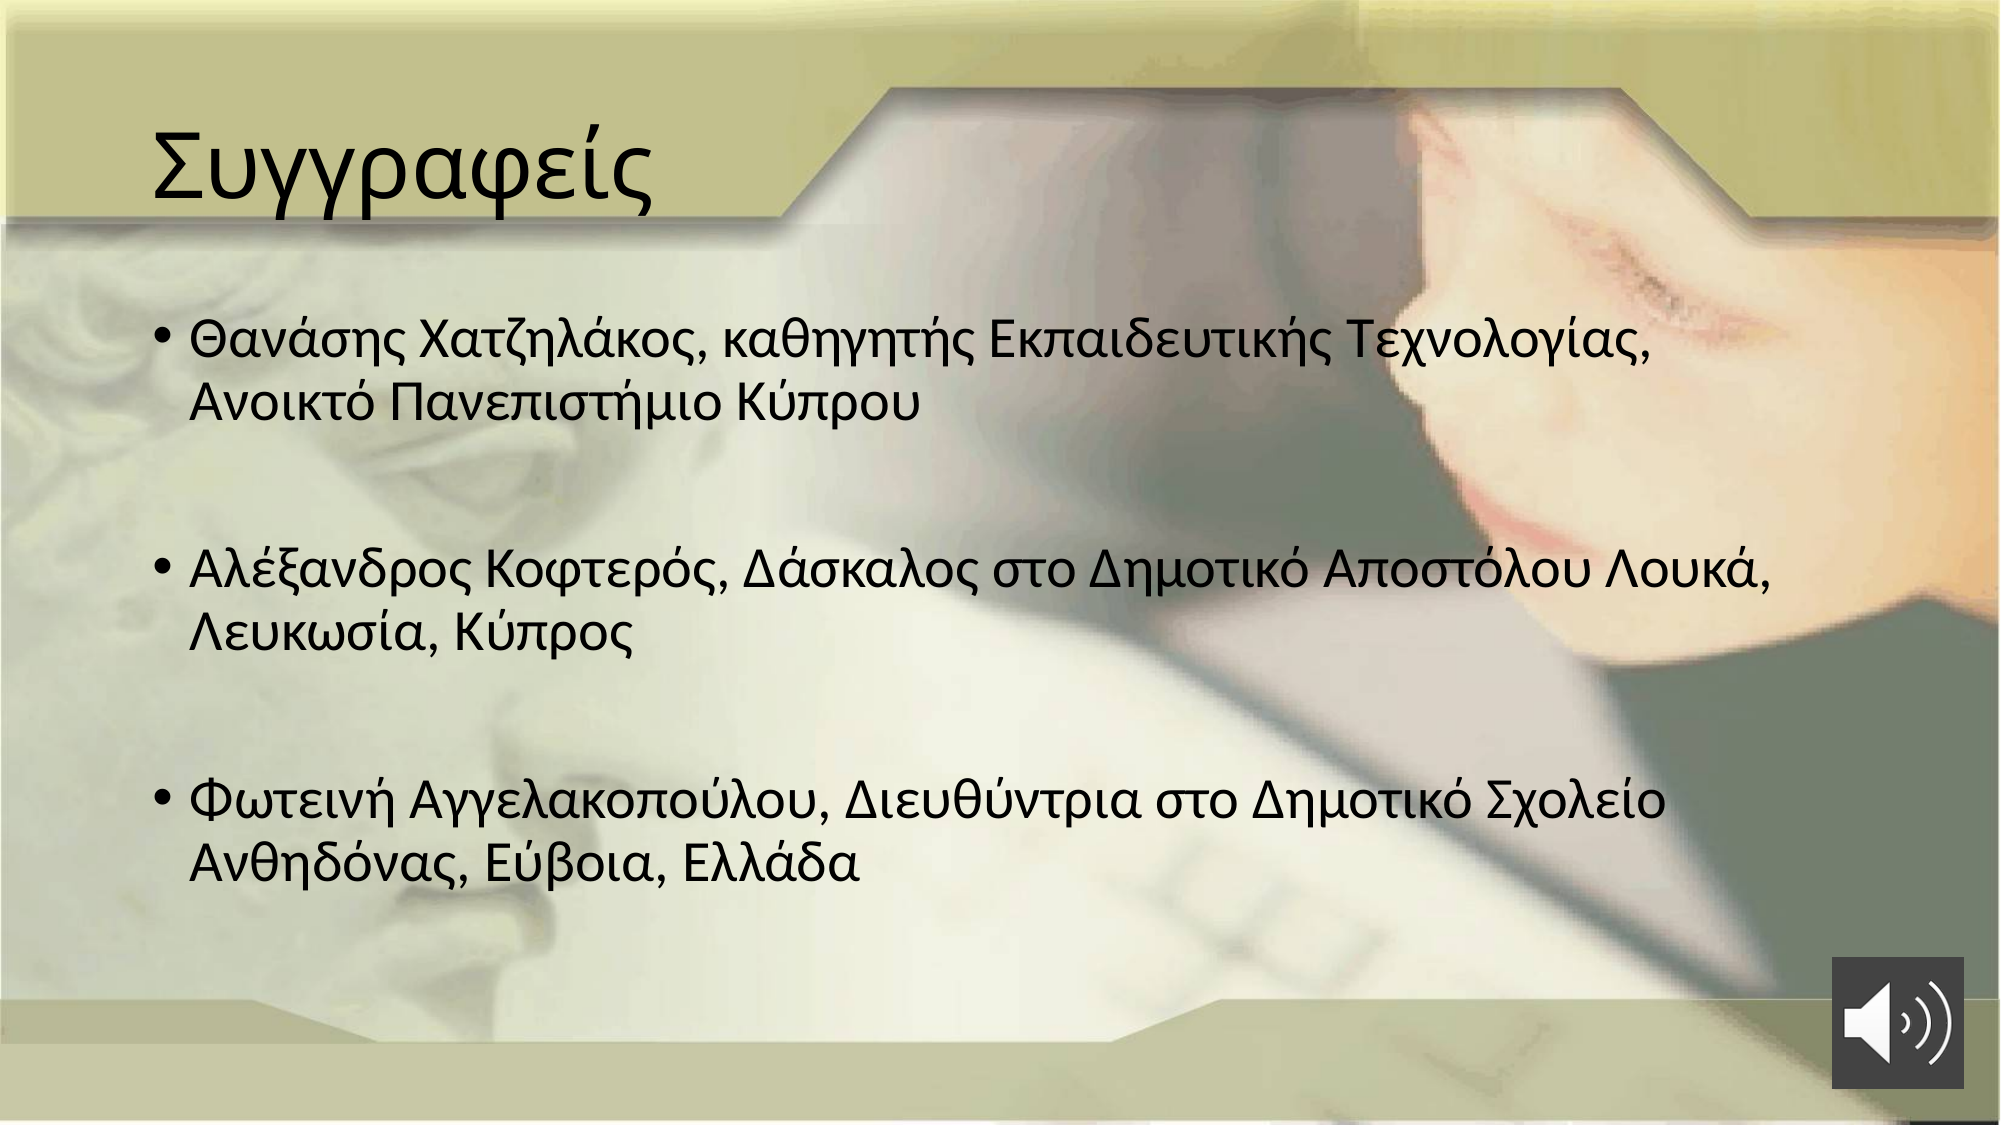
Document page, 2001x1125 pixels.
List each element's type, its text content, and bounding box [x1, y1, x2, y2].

title Συγγραφείς [137, 59, 1863, 278]
picture [0, 0, 2001, 1125]
list Θανάσης Χατζηλάκος, καθηγητής Εκπαιδευτικής Τεχνολογίας, Ανοικτό Πανεπιστήμιο Κύπρου Αλέξανδρος Κοφτερός, Δάσκαλος στο Δημοτικό Αποστόλου Λουκά, Λευκωσία, Κύπρος Φωτεινή Αγγελακοπούλου, Διευθύντρια στο Δημοτικό Σχολείο Ανθηδόνας, Εύβοια, Ελλάδα [137, 299, 1863, 1014]
